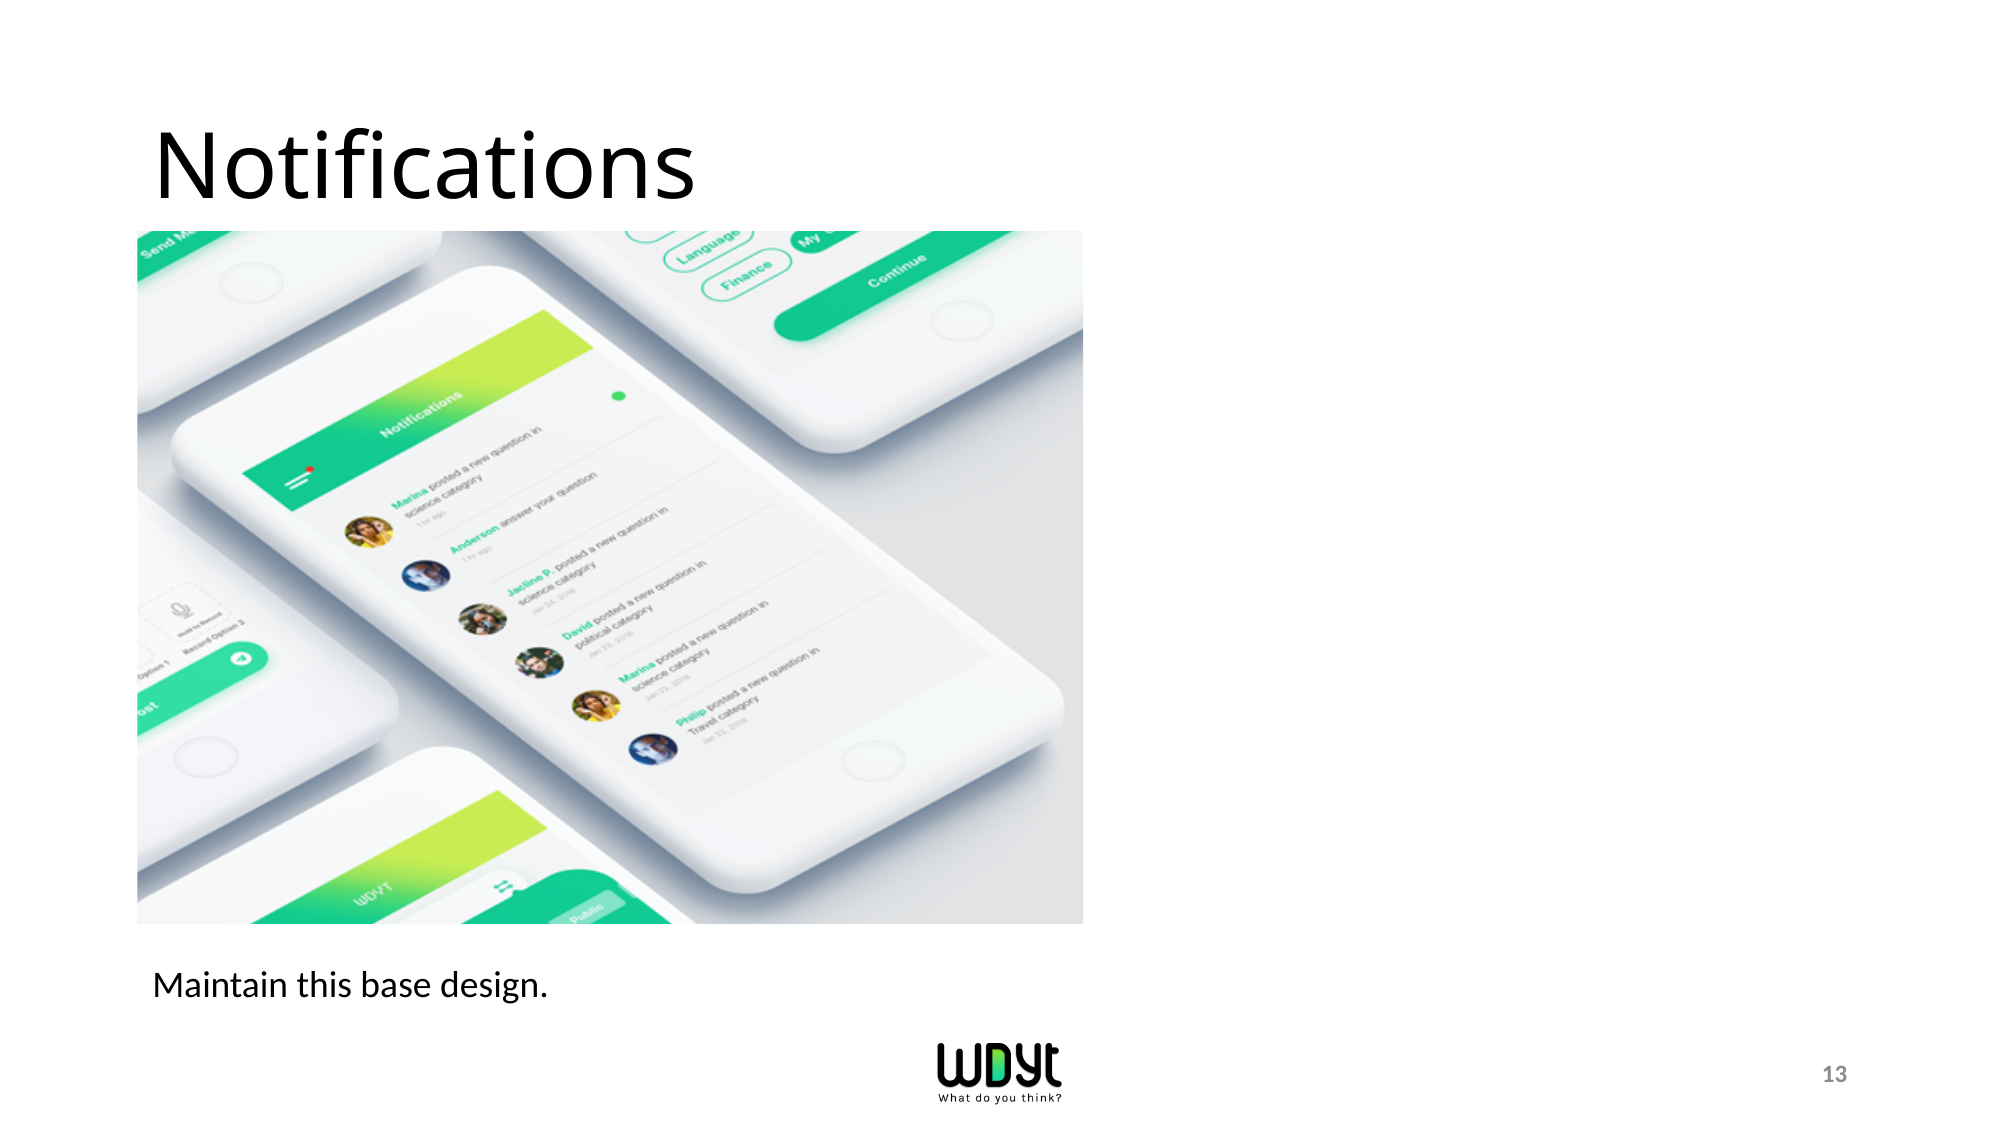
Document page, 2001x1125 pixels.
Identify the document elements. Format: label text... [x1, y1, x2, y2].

picture [925, 1015, 1075, 1125]
title Notifications [137, 59, 1863, 278]
picture [137, 231, 1084, 924]
text_box Maintain this base design. [137, 952, 914, 1013]
slide_number 13 [1412, 1042, 1863, 1103]
